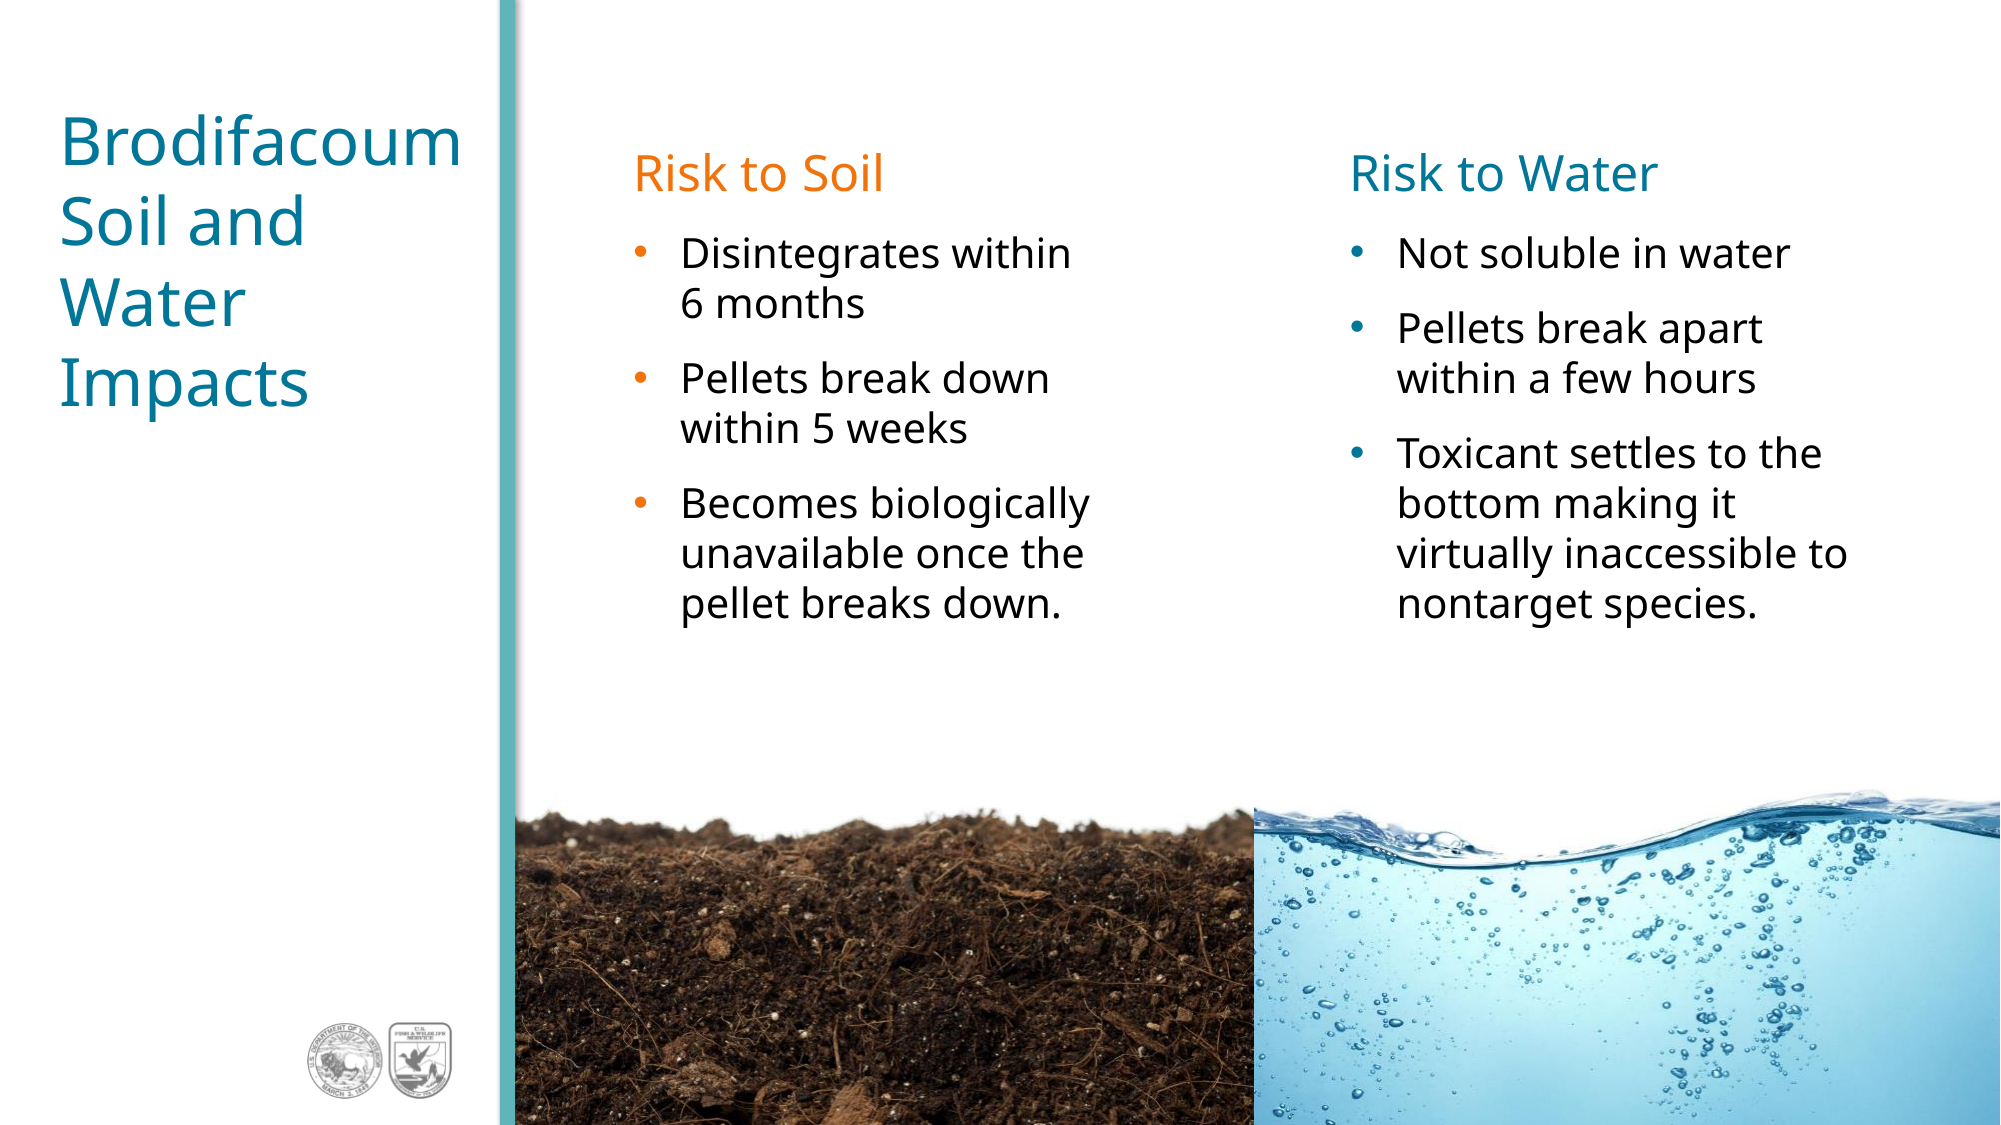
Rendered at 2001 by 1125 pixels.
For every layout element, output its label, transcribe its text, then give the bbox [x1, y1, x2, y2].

list Brodifacoum Soil and Water Impacts [44, 91, 498, 676]
text_box [499, 0, 504, 1125]
picture [504, 0, 2000, 1125]
